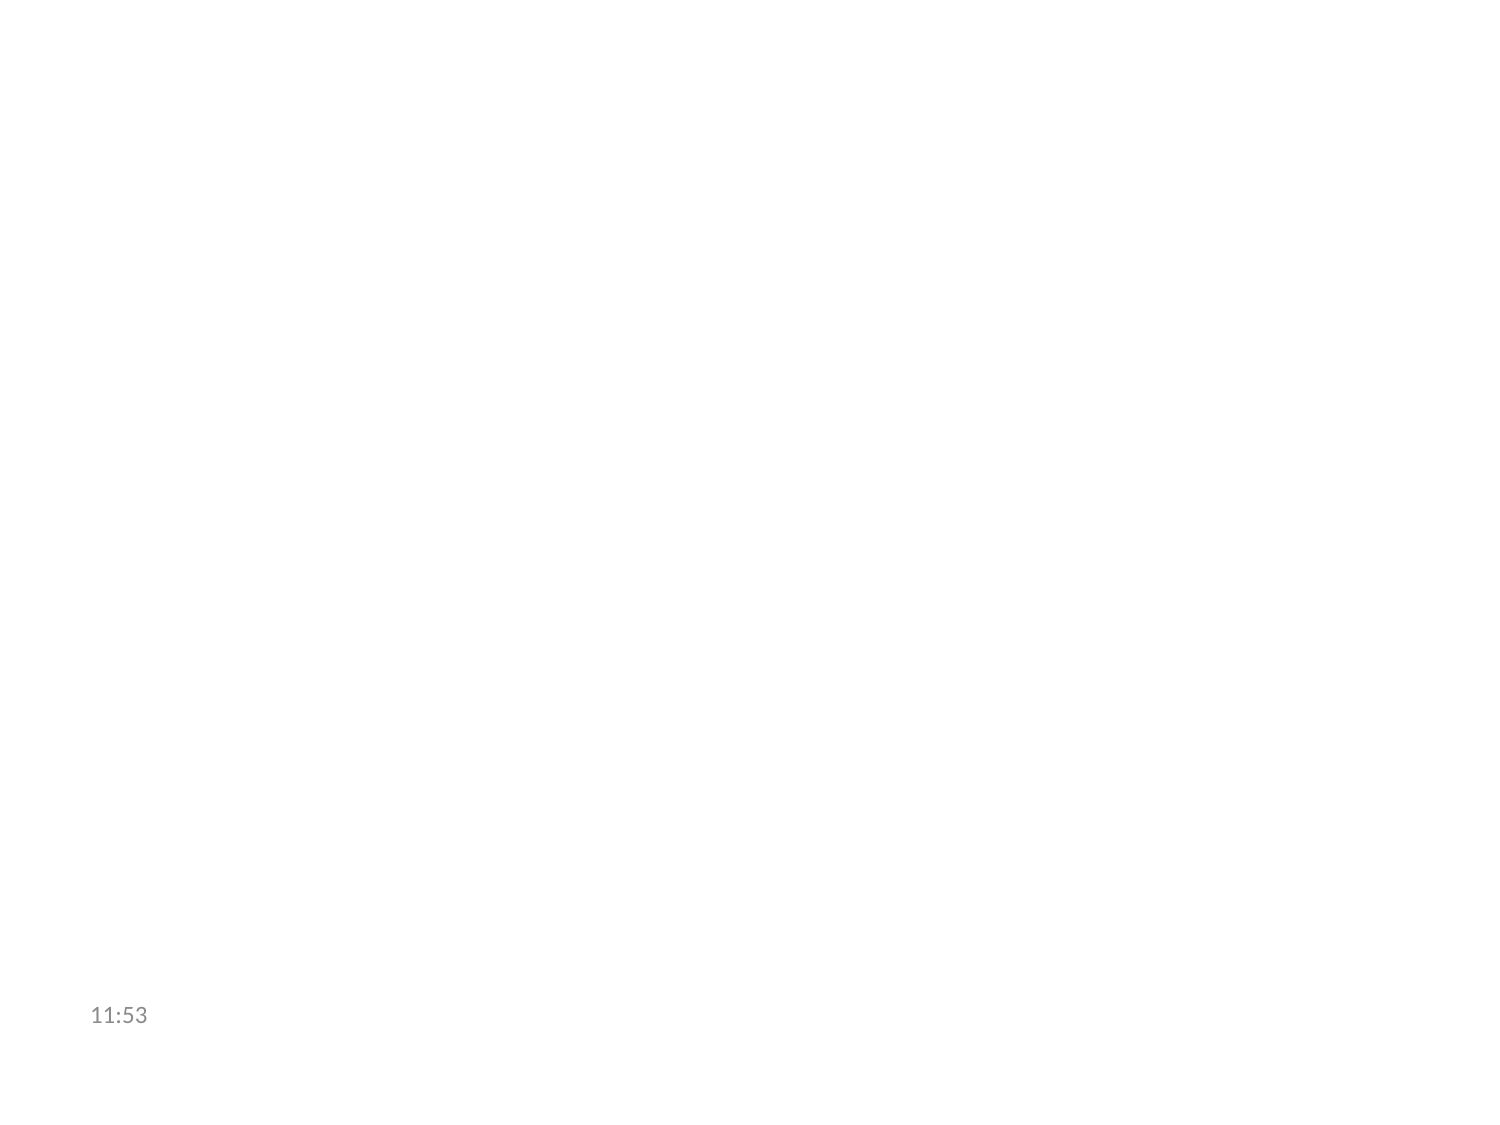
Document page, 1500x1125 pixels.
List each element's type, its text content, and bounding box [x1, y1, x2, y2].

text_box 15:35 [75, 983, 425, 1044]
